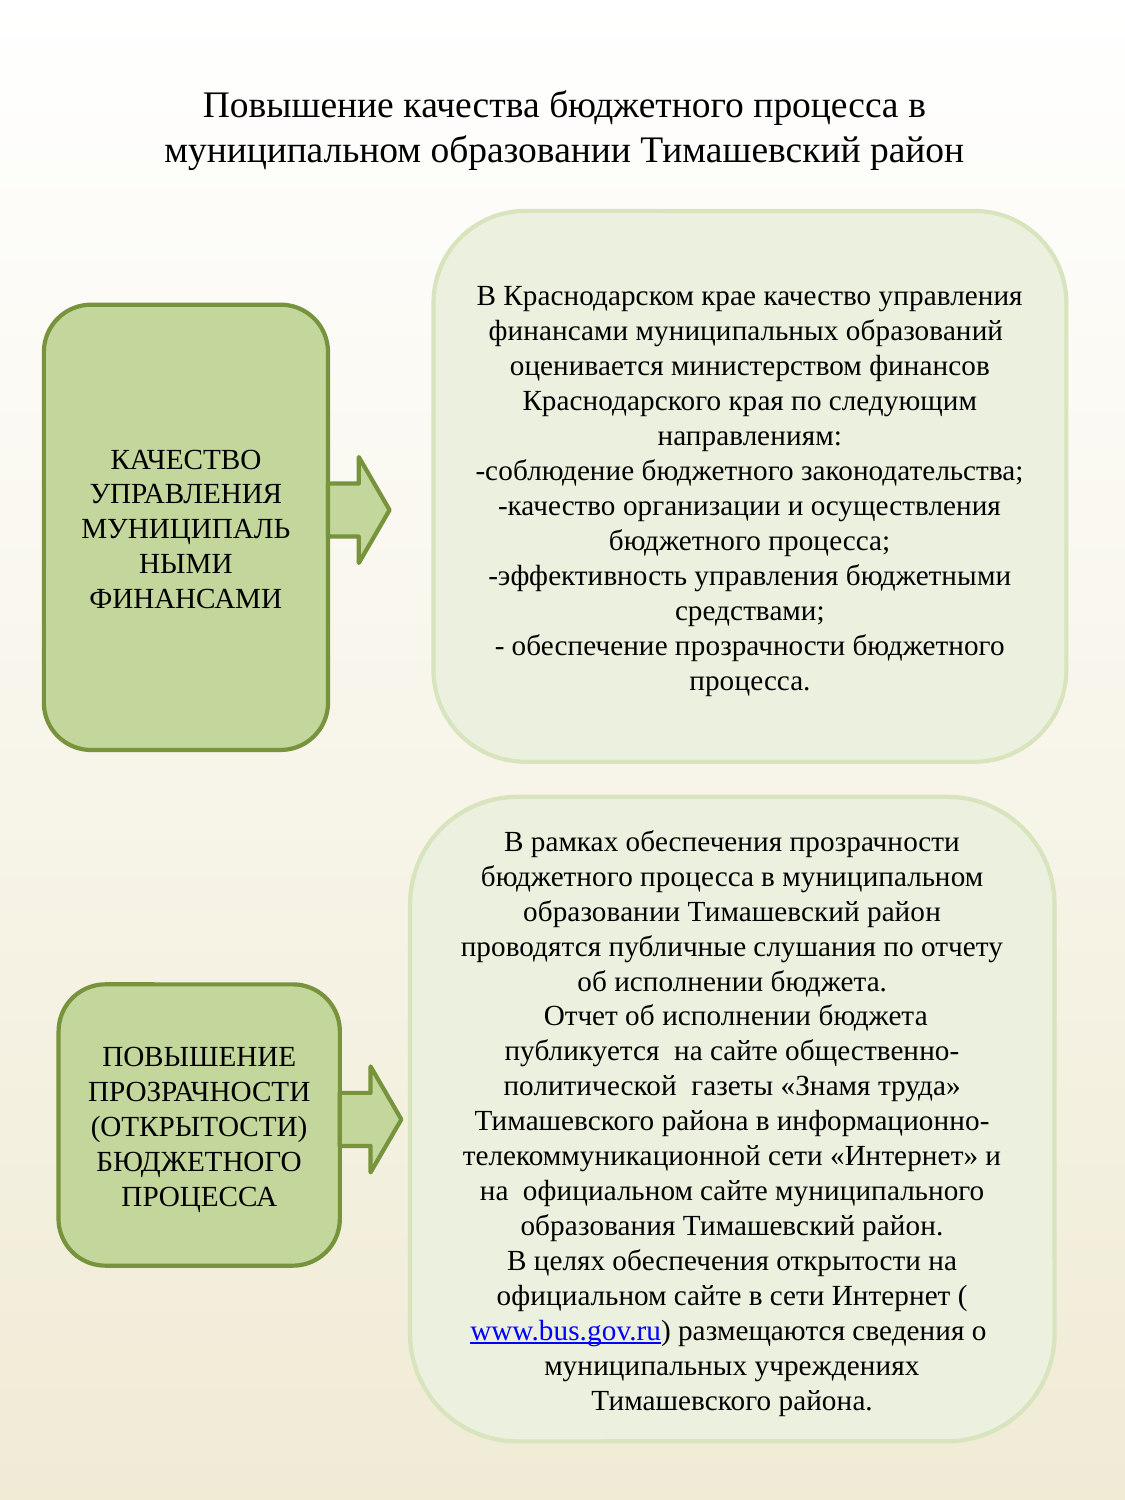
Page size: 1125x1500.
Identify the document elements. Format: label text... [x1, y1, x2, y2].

title Повышение качества бюджетного процесса в муниципальном образовании Тимашевский район [58, 0, 1072, 251]
text_box ПОВЫШЕНИЕ ПРОЗРАЧНОСТИ (ОТКРЫТОСТИ) БЮДЖЕТНОГО ПРОЦЕССА [56, 982, 342, 1268]
text_box [337, 1064, 404, 1175]
text_box В рамках обеспечения прозрачности бюджетного процесса в муниципальном образовании Тимашевский район проводятся публичные слушания по отчету об исполнении бюджета. Отчет об исполнении бюджета публикуется на сайте общественно-политической газеты «Знамя труда» Тимашевского района в информационно-телекоммуникационной сети «Интернет» и на официальном сайте муниципального образования Тимашевский район. В целях обеспечения открытости на официальном сайте в сети Интернет (www.bus.gov.ru) размещаются сведения о муниципальных учреждениях Тимашевского района. [407, 794, 1057, 1444]
text_box КАЧЕСТВО УПРАВЛЕНИЯ МУНИЦИПАЛЬНЫМИ ФИНАНСАМИ [41, 302, 331, 753]
text_box [325, 455, 392, 566]
text_box В Краснодарском крае качество управления финансами муниципальных образований оценивается министерством финансов Краснодарского края по следующим направлениям: -соблюдение бюджетного законодательства; -качество организации и осуществления бюджетного процесса; -эффективность управления бюджетными средствами; - обеспечение прозрачности бюджетного процесса. [431, 208, 1069, 764]
